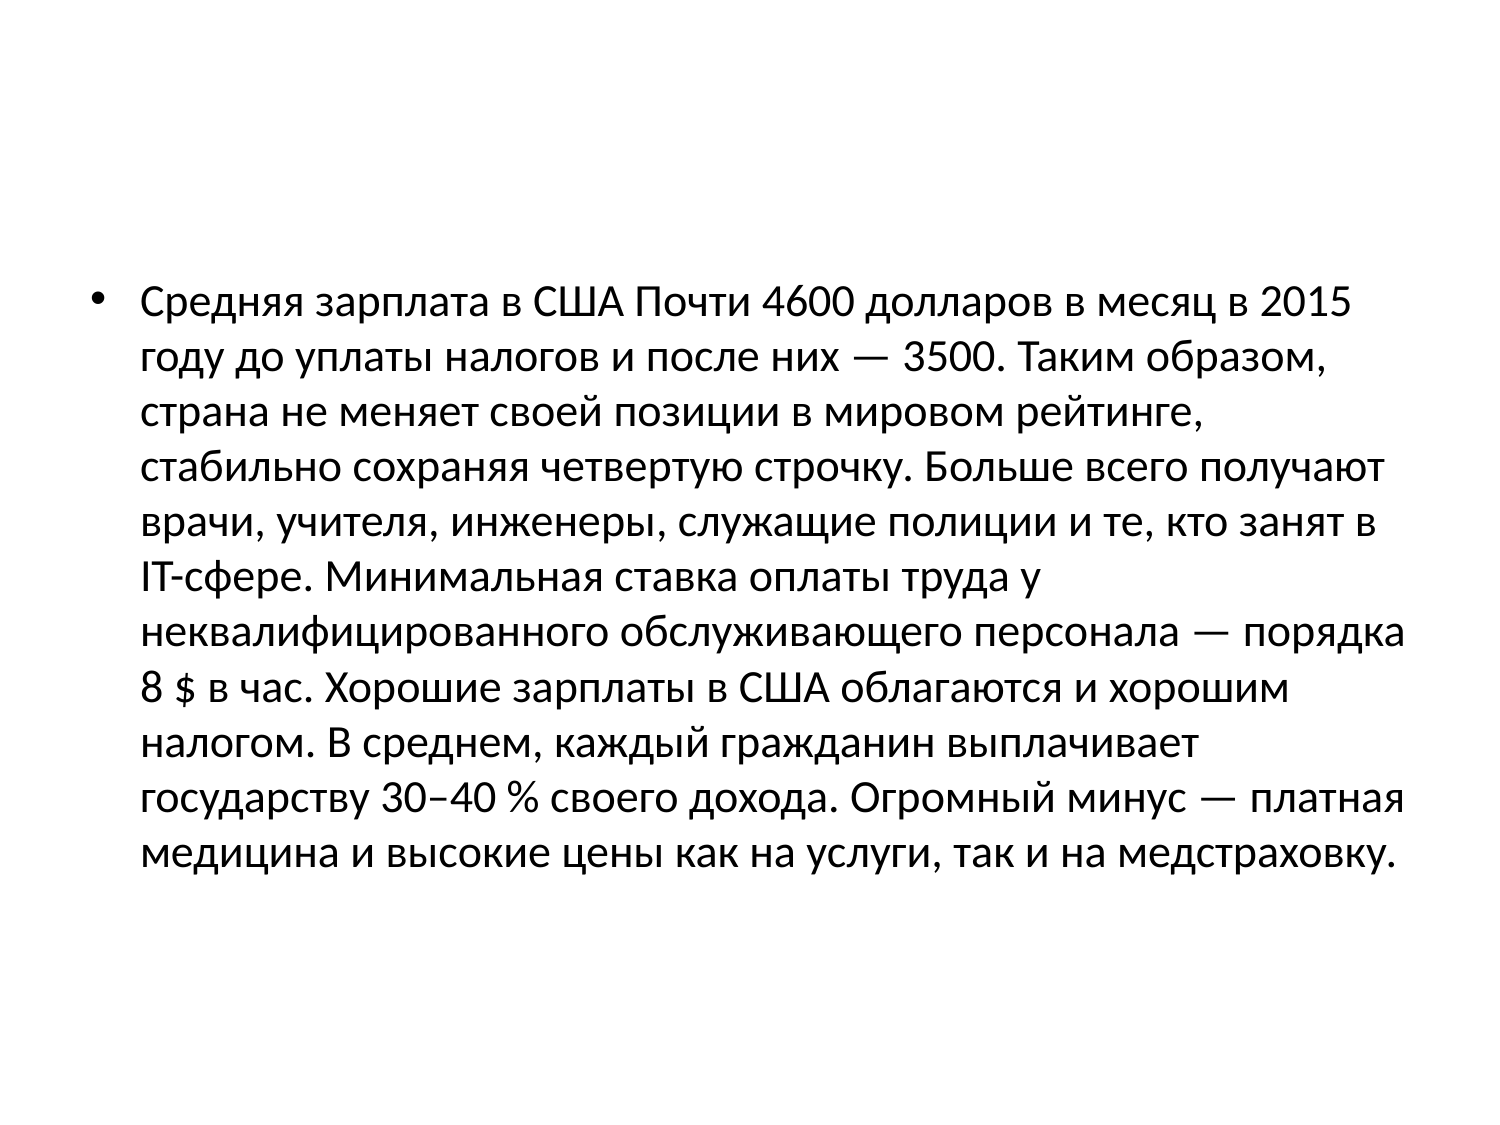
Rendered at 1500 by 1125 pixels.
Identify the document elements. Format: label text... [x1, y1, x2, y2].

list Средняя зарплата в США Почти 4600 долларов в месяц в 2015 году до уплаты налогов и после них — 3500. Таким образом, страна не меняет своей позиции в мировом рейтинге, стабильно сохраняя четвертую строчку. Больше всего получают врачи, учителя, инженеры, служащие полиции и те, кто занят в IT-сфере. Минимальная ставка оплаты труда у неквалифицированного обслуживающего персонала — порядка 8 $ в час. Хорошие зарплаты в США облагаются и хорошим налогом. В среднем, каждый гражданин выплачивает государству 30–40 % своего дохода. Огромный минус — платная медицина и высокие цены как на услуги, так и на медстраховку. [75, 262, 1425, 1005]
